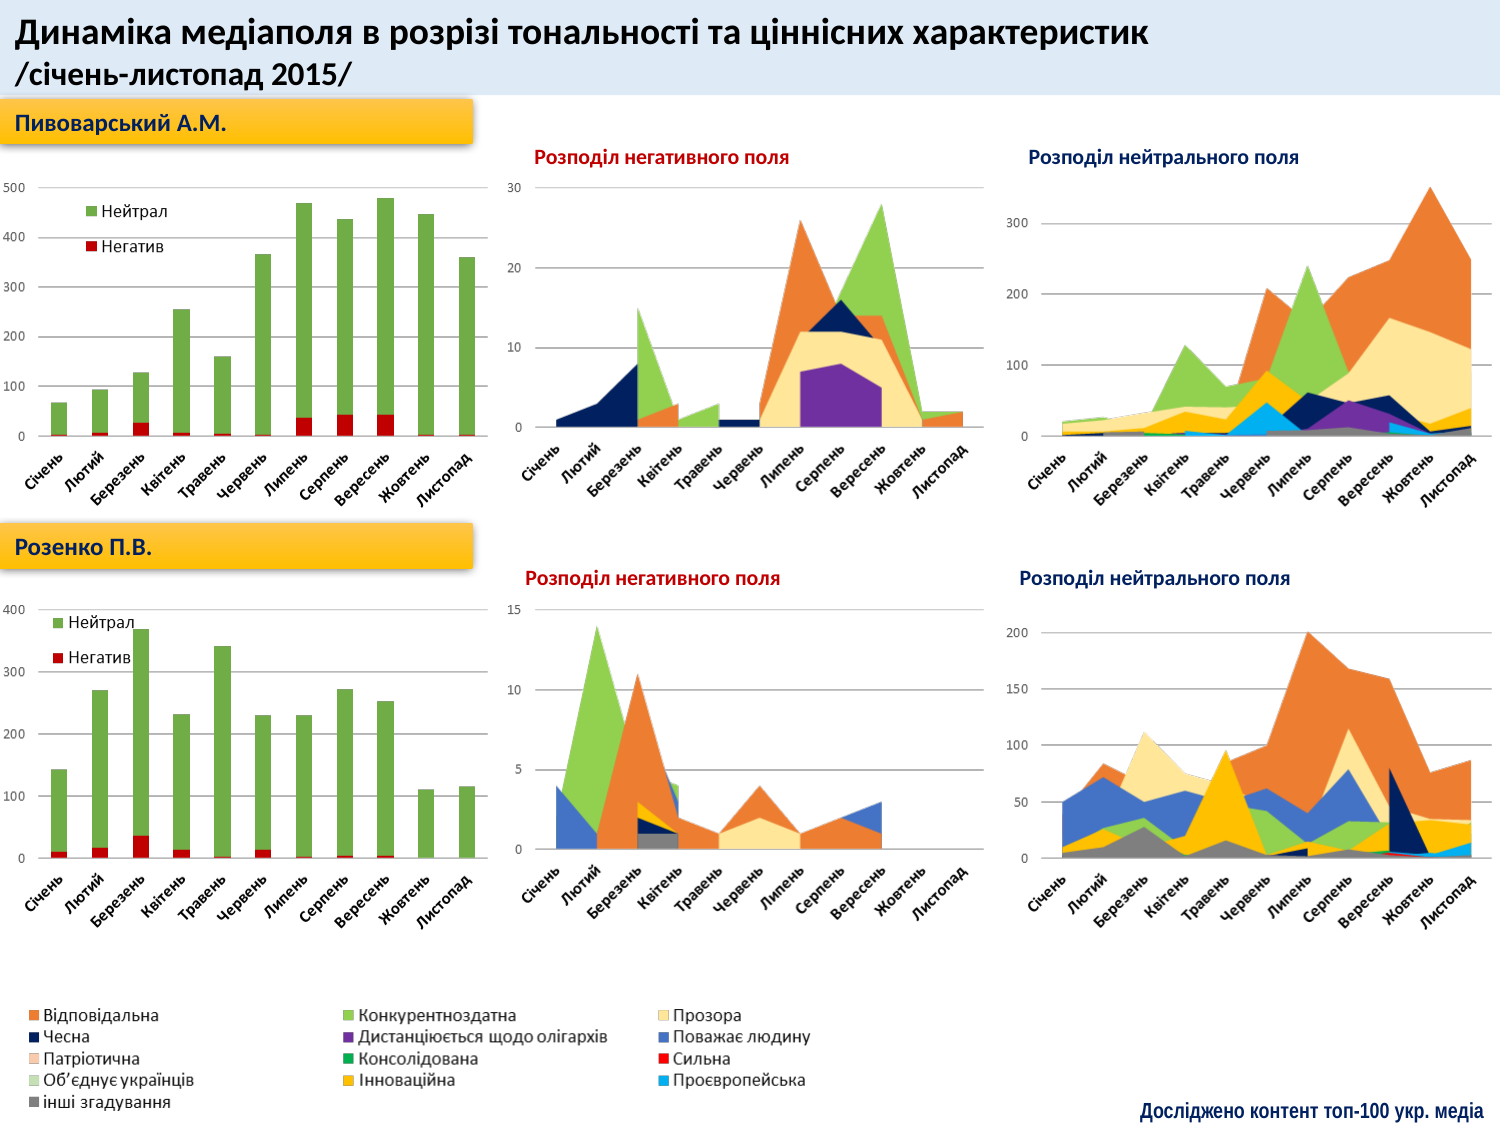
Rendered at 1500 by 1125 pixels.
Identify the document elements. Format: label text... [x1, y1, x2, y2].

picture [501, 590, 996, 937]
text_box Розенко П.В. [0, 523, 473, 569]
text_box Динаміка медіаполя в розрізі тональності та ціннісних характеристик /січень-листопад 2015/ [0, 0, 1359, 100]
text_box Пивоварський А.М. [0, 100, 473, 144]
picture [501, 168, 996, 515]
picture [0, 590, 494, 937]
text_box Розподіл нейтрального поля [1013, 127, 1342, 168]
picture [1003, 168, 1497, 516]
text_box Розподіл негативного поля [510, 548, 839, 590]
picture [0, 998, 956, 1114]
text_box Розподіл негативного поля [519, 127, 848, 168]
picture [1003, 590, 1497, 938]
text_box Розподіл нейтрального поля [1004, 548, 1333, 590]
picture [0, 168, 494, 515]
